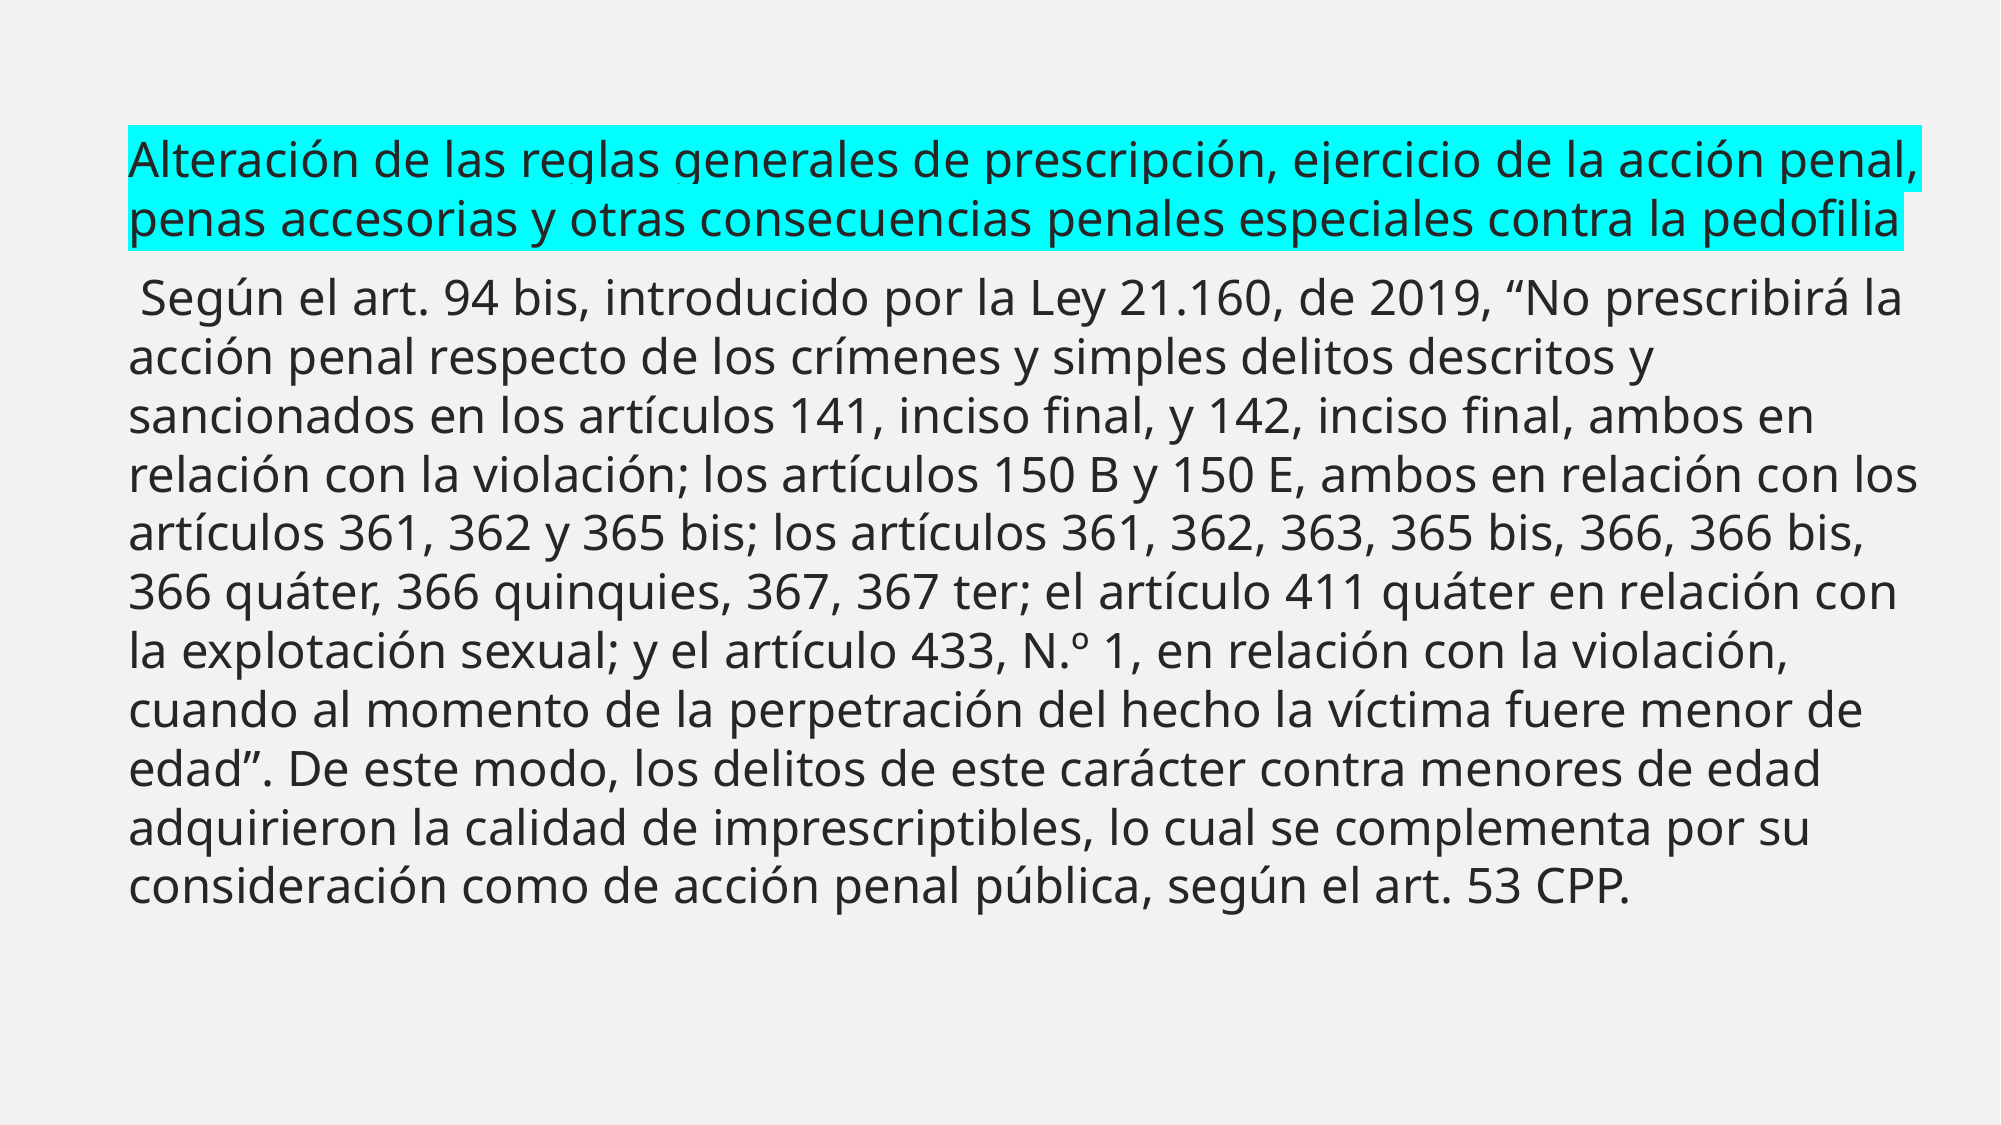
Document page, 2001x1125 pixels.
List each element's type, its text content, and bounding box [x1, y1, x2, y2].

list Alteración de las reglas generales de prescripción, ejercicio de la acción penal, penas accesorias y otras consecuencias penales especiales contra la pedofilia Según el art. 94 bis, introducido por la Ley 21.160, de 2019, “No prescribirá la acción penal respecto de los crímenes y simples delitos descritos y sancionados en los artículos 141, inciso final, y 142, inciso final, ambos en relación con la violación; los artículos 150 B y 150 E, ambos en relación con los artículos 361, 362 y 365 bis; los artículos 361, 362, 363, 365 bis, 366, 366 bis, 366 quáter, 366 quinquies, 367, 367 ter; el artículo 411 quáter en relación con la explotación sexual; y el artículo 433, N.º 1, en relación con la violación, cuando al momento de la perpetración del hecho la víctima fuere menor de edad”. De este modo, los delitos de este carácter contra menores de edad adquirieron la calidad de imprescriptibles, lo cual se complementa por su consideración como de acción penal pública, según el art. 53 CPP. [113, 121, 1945, 942]
